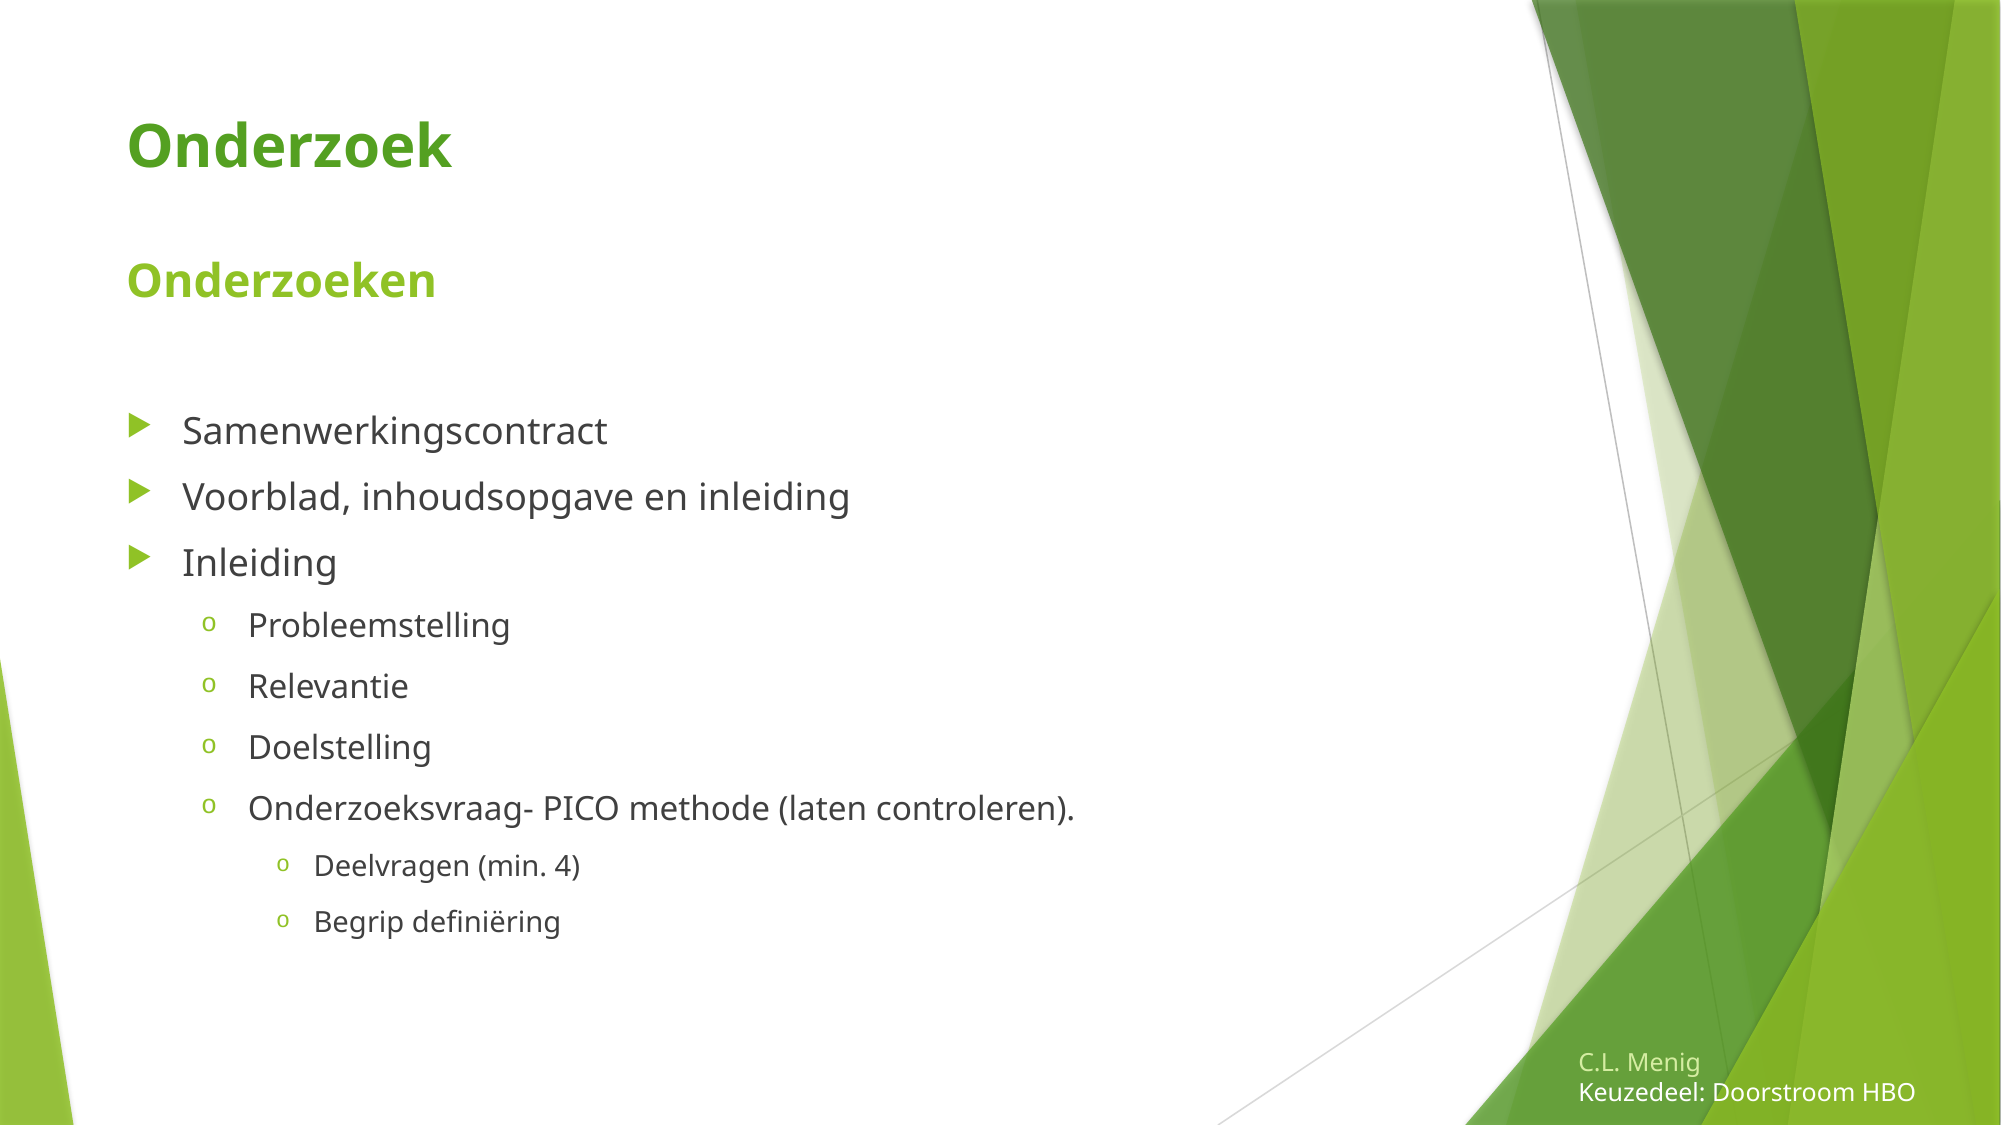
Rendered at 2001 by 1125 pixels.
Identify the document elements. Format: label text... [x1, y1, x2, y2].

text_box C.L. Menig Keuzedeel: Doorstroom HBO [1563, 1038, 2000, 1114]
list Samenwerkingscontract Voorblad, inhoudsopgave en inleiding Inleiding Probleemstelling Relevantie Doelstelling Onderzoeksvraag- PICO methode (laten controleren). Deelvragen (min. 4) Begrip definiëring [111, 399, 1522, 1037]
title Onderzoek Onderzoeken [111, 99, 1522, 317]
